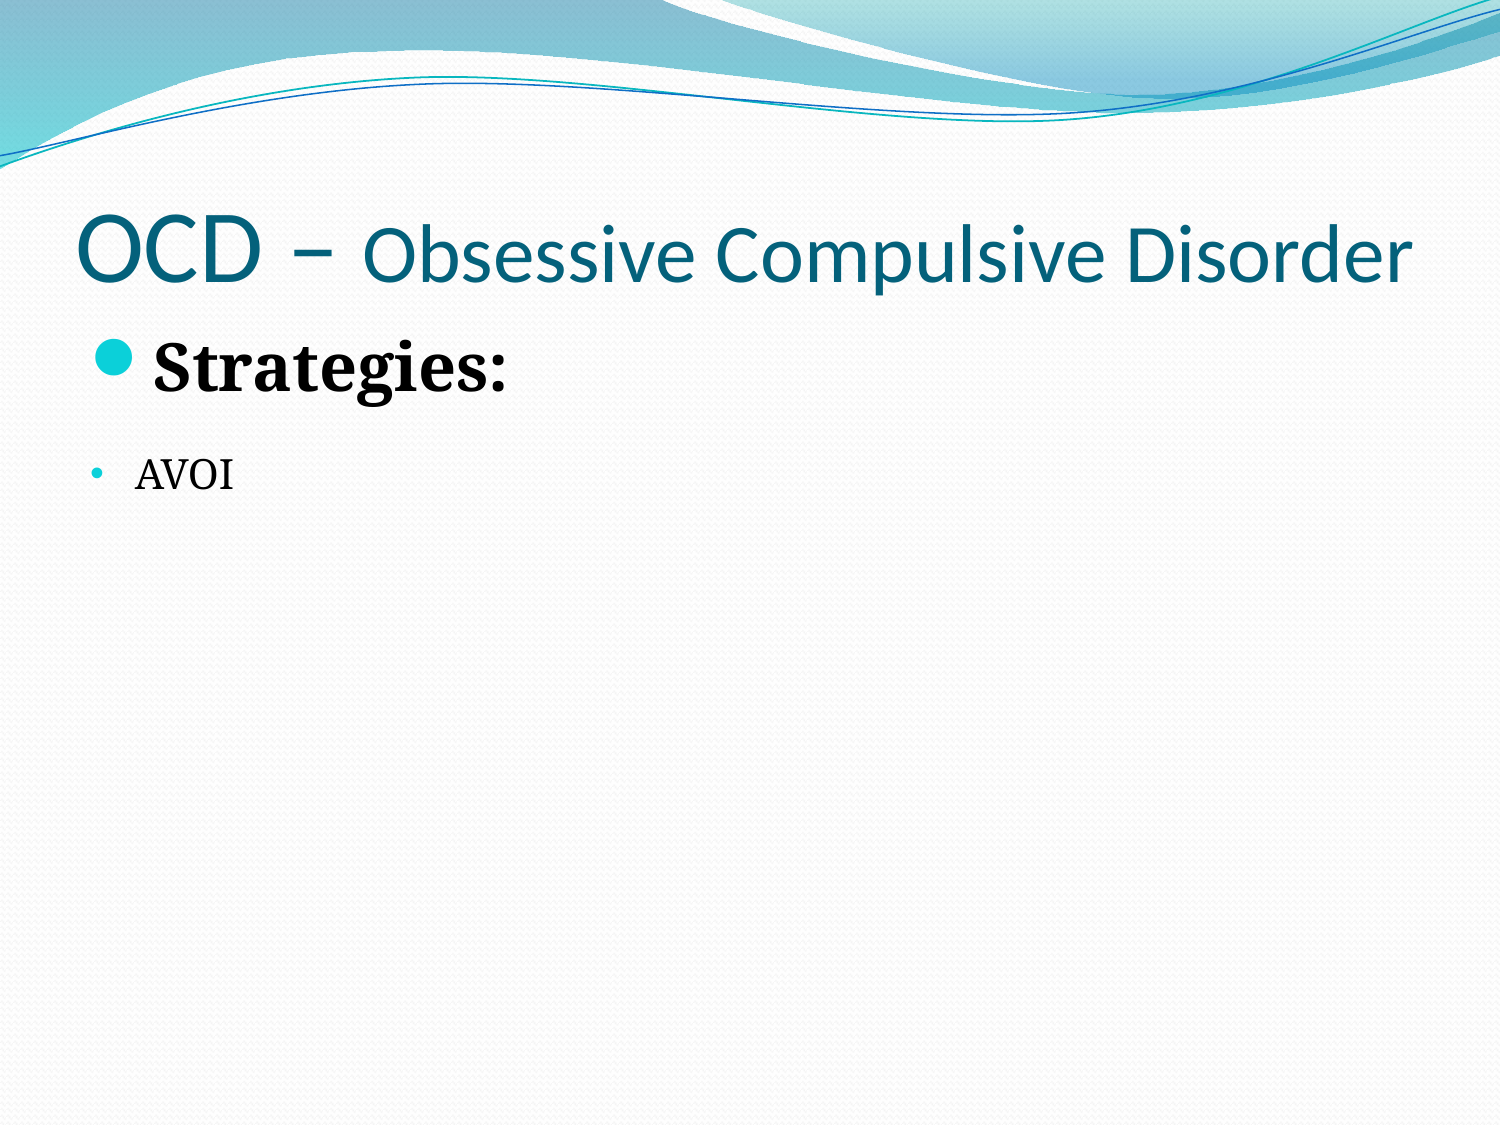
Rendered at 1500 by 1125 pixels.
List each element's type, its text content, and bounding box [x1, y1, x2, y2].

title OCD – Obsessive Compulsive Disorder [74, 115, 1426, 304]
list Strategies: AVOI [74, 317, 1426, 971]
